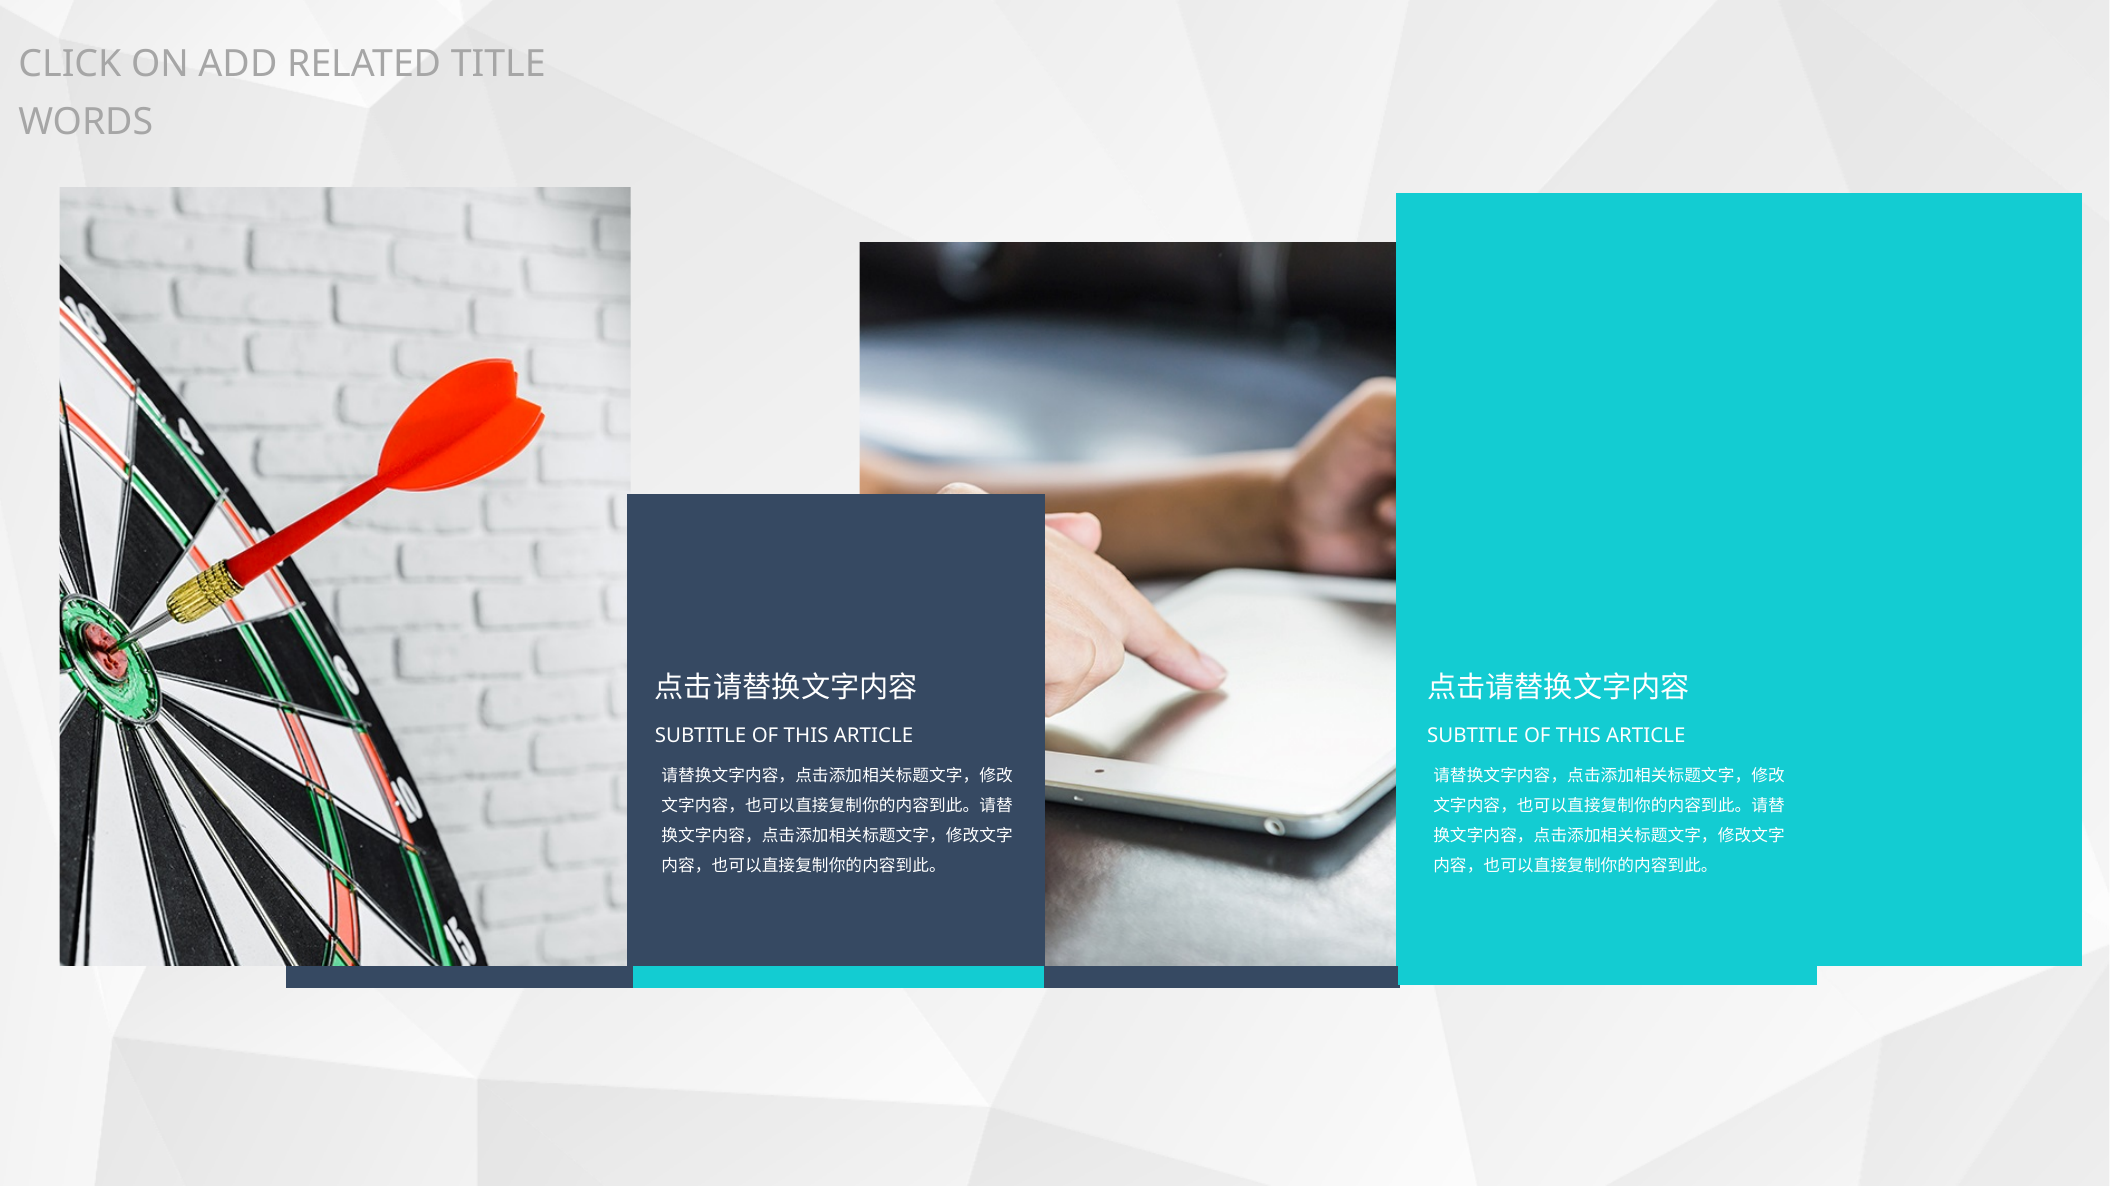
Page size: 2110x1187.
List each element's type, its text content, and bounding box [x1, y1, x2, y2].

text_box [1398, 965, 1818, 986]
picture [0, 0, 2110, 1186]
text_box [633, 966, 1044, 988]
text_box [1044, 965, 1400, 988]
text_box [58, 186, 632, 967]
text_box [286, 965, 633, 988]
text_box [859, 241, 1396, 965]
text_box 点击请替换文字内容 [654, 662, 937, 709]
text_box [1396, 193, 2083, 966]
text_box 点击请替换文字内容 [1427, 662, 1709, 709]
text_box SUBTITLE OF THIS ARTICLE [1427, 719, 1776, 749]
text_box [626, 494, 1046, 966]
text_box CLICK ON ADD RELATED TITLE WORDS [3, 18, 595, 150]
text_box 请替换文字内容，点击添加相关标题文字，修改文字内容，也可以直接复制你的内容到此。请替换文字内容，点击添加相关标题文字，修改文字内容，也可以直接复制你的内容到此。 [661, 754, 1019, 872]
text_box 请替换文字内容，点击添加相关标题文字，修改文字内容，也可以直接复制你的内容到此。请替换文字内容，点击添加相关标题文字，修改文字内容，也可以直接复制你的内容到此。 [1433, 754, 1791, 872]
text_box SUBTITLE OF THIS ARTICLE [654, 719, 1004, 749]
